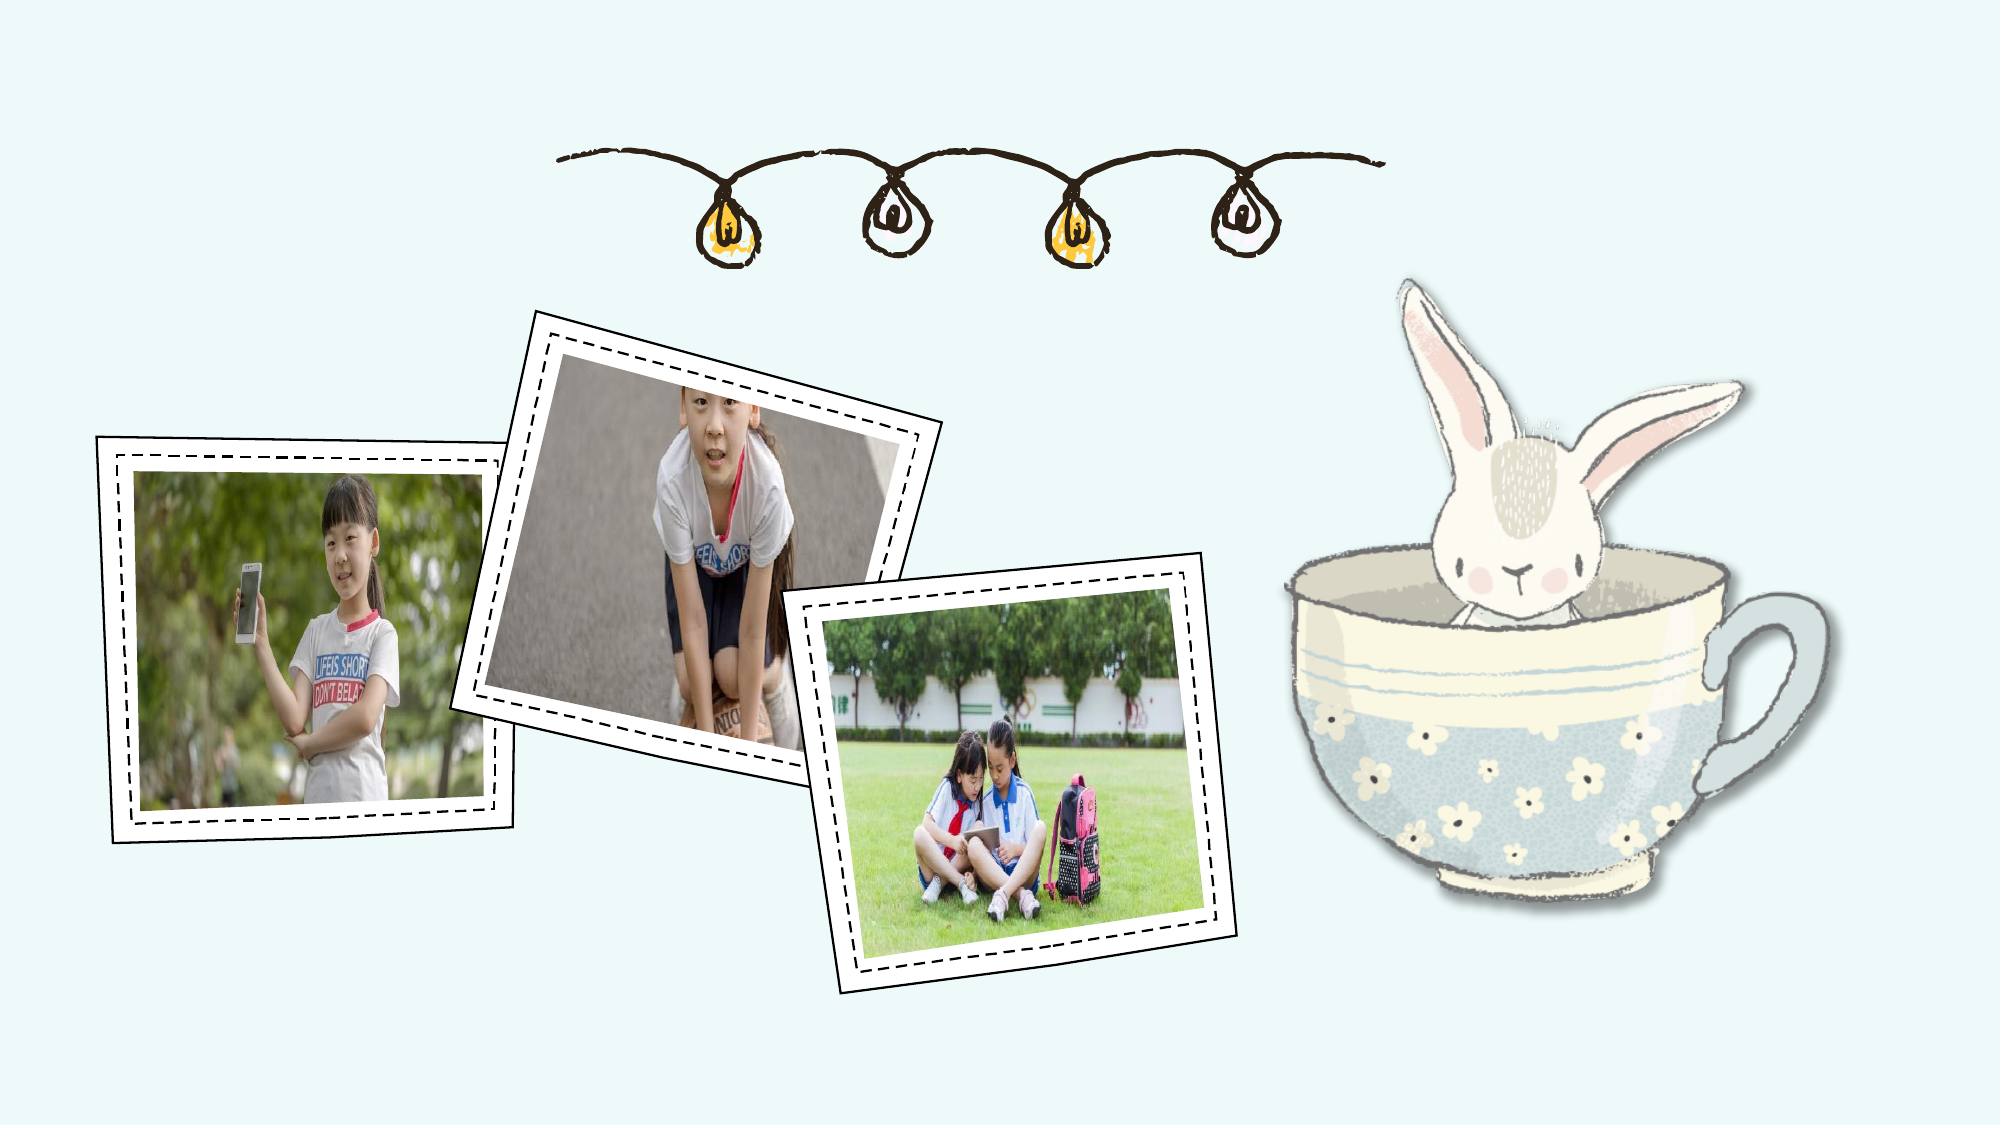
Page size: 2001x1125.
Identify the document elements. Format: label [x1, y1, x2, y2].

picture [1284, 278, 1831, 903]
picture [555, 147, 1386, 269]
text_box [800, 565, 1225, 976]
text_box [94, 434, 520, 845]
text_box [476, 355, 901, 765]
